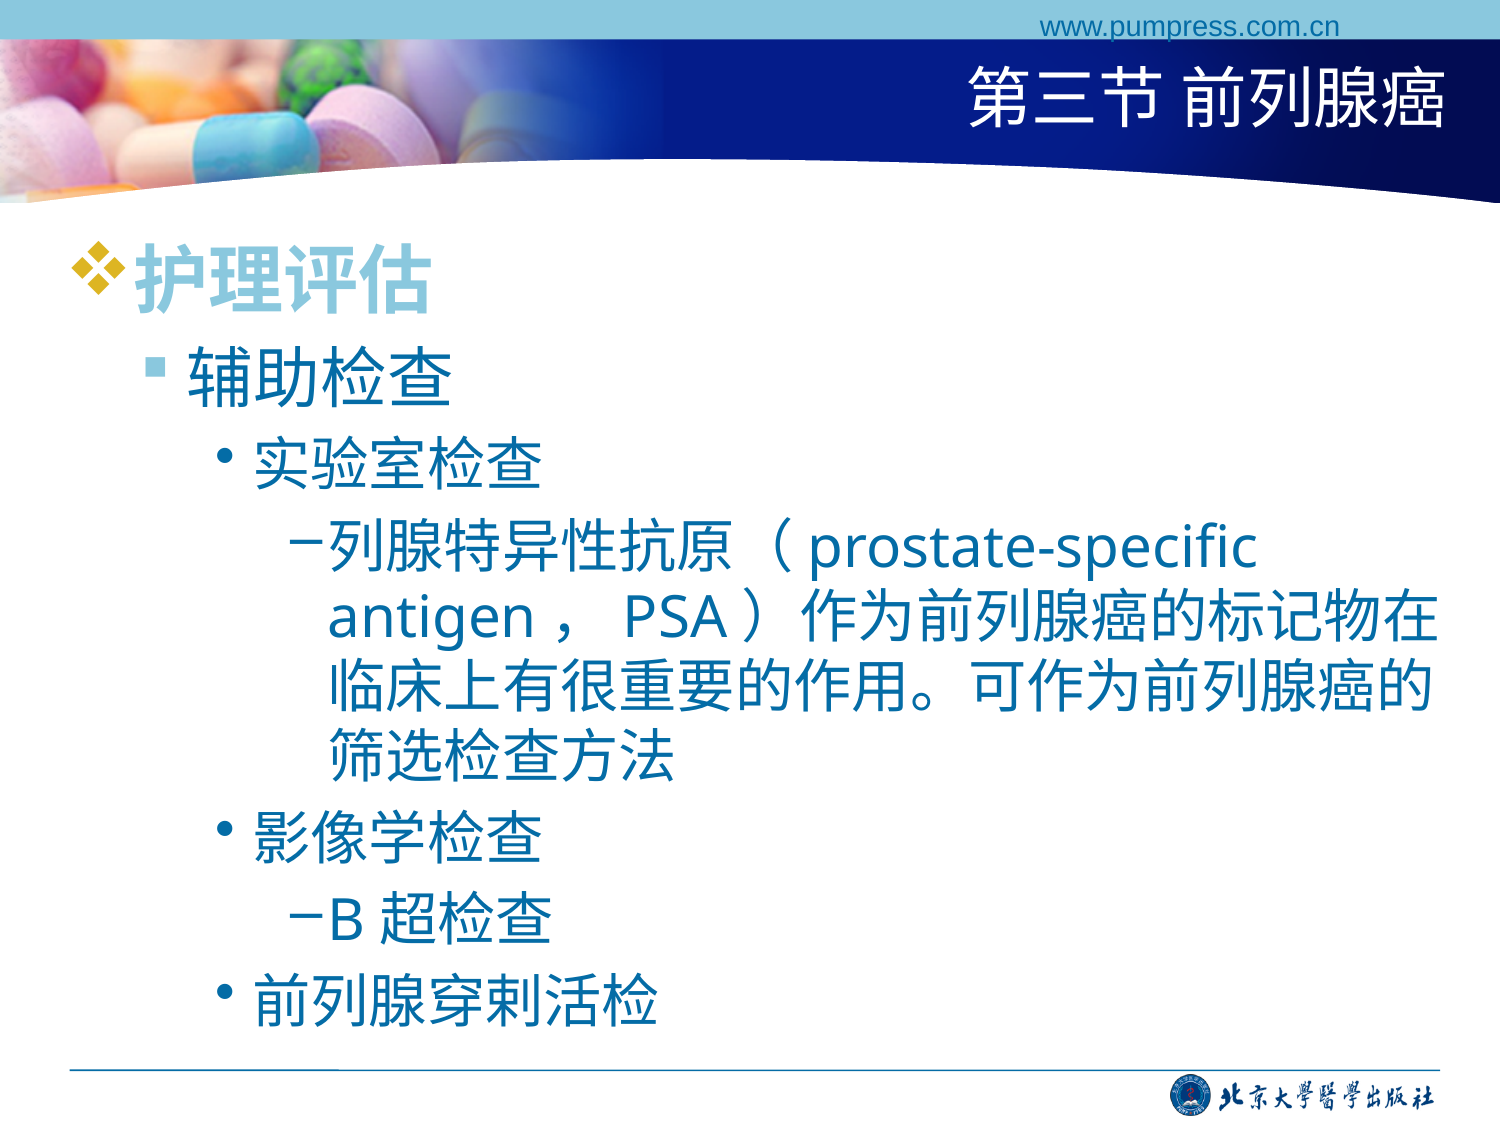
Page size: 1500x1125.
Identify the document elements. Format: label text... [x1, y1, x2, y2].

picture [0, 40, 1500, 203]
list 护理评估 辅助检查 实验室检查 列腺特异性抗原（prostate-specific antigen，PSA）作为前列腺癌的标记物在临床上有很重要的作用。可作为前列腺癌的筛选检查方法 影像学检查 B超检查 前列腺穿剌活检 [49, 224, 1463, 1026]
title 第三节 前列腺癌 [137, 49, 1463, 143]
slide_number www.pumpress.com.cn [1025, 0, 1463, 38]
picture [1170, 1074, 1436, 1118]
